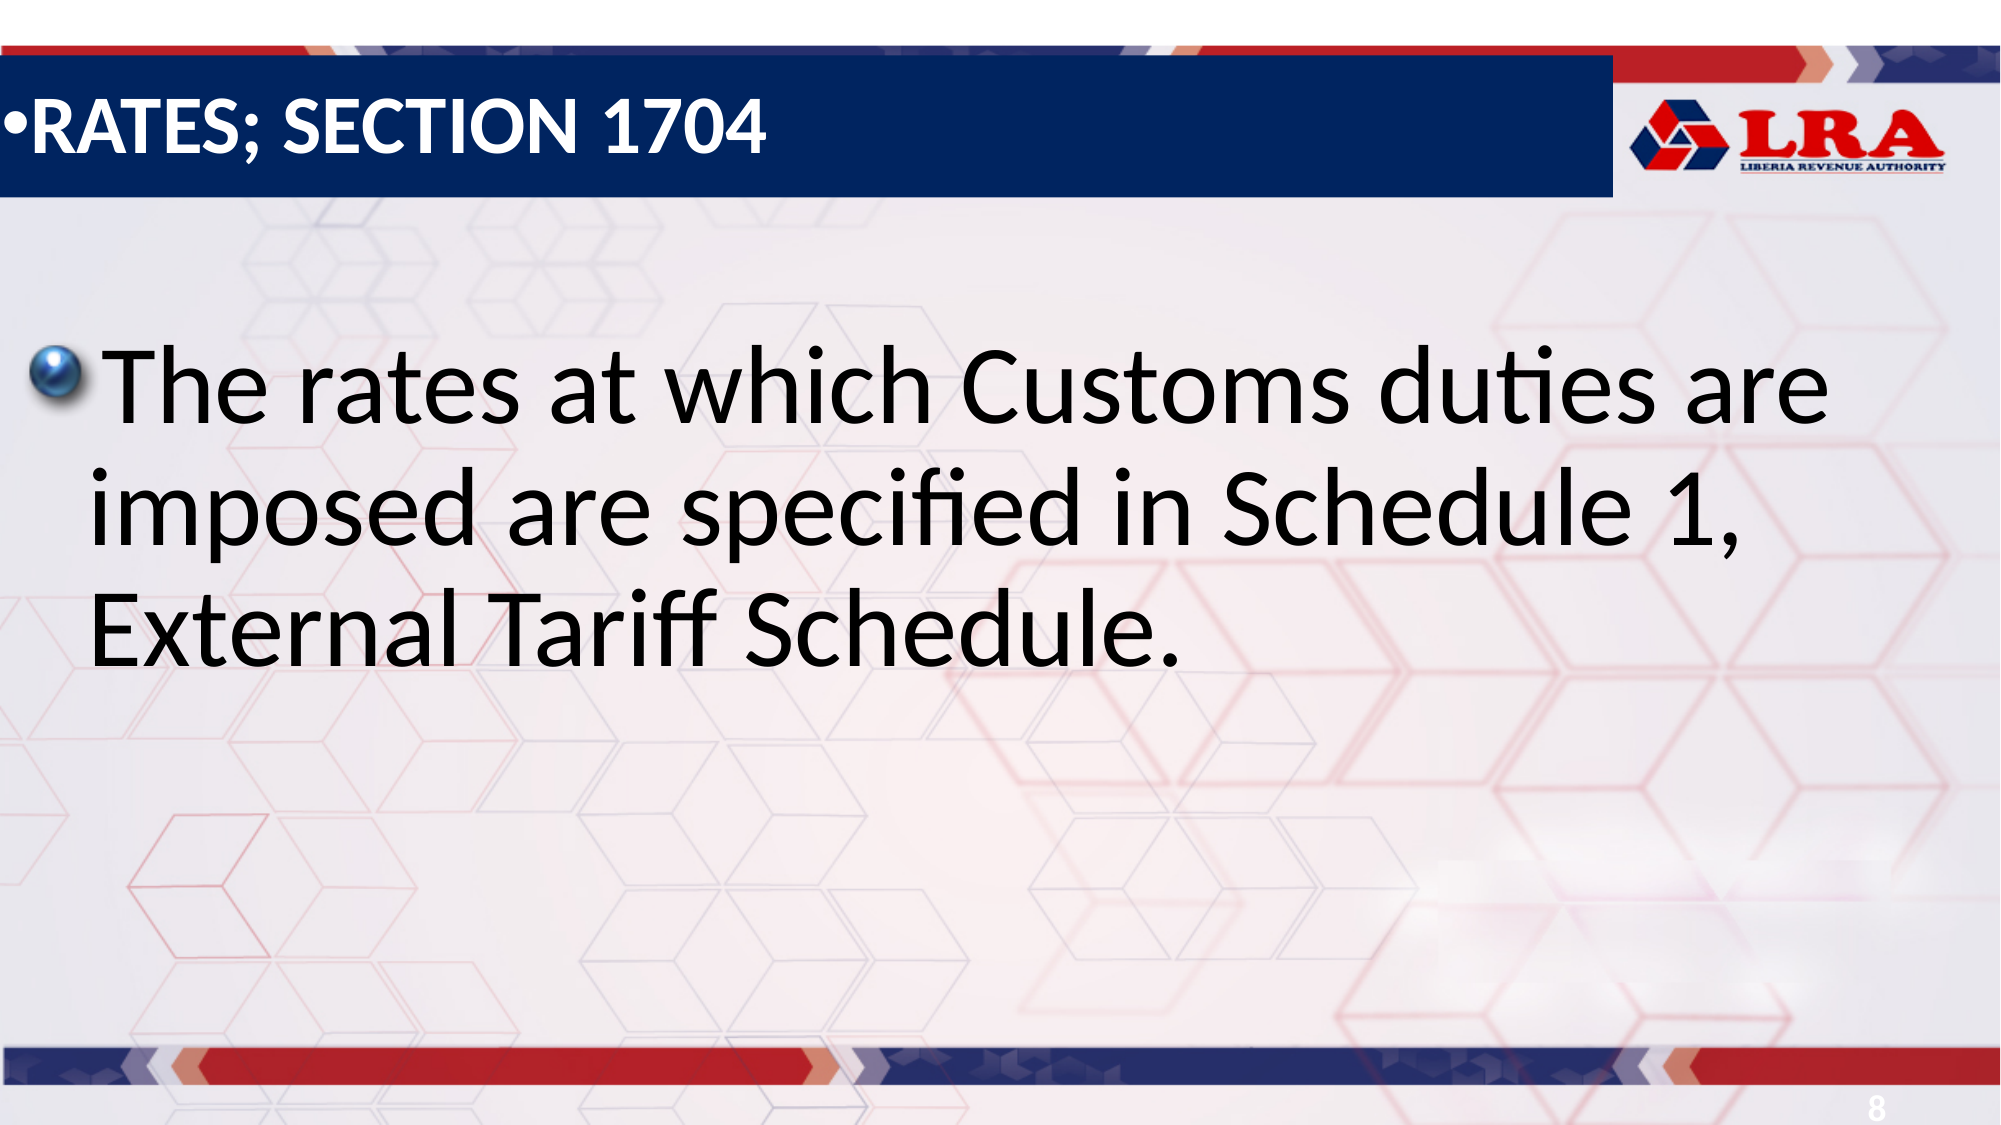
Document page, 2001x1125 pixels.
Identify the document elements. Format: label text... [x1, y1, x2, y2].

text_box The rates at which Customs duties are imposed are specified in Schedule 1, External Tariff Schedule. [22, 243, 1879, 691]
slide_number 8 [1451, 1076, 1902, 1125]
picture [0, 0, 2001, 1125]
text_box RATES; SECTION 1704 [0, 55, 1613, 198]
